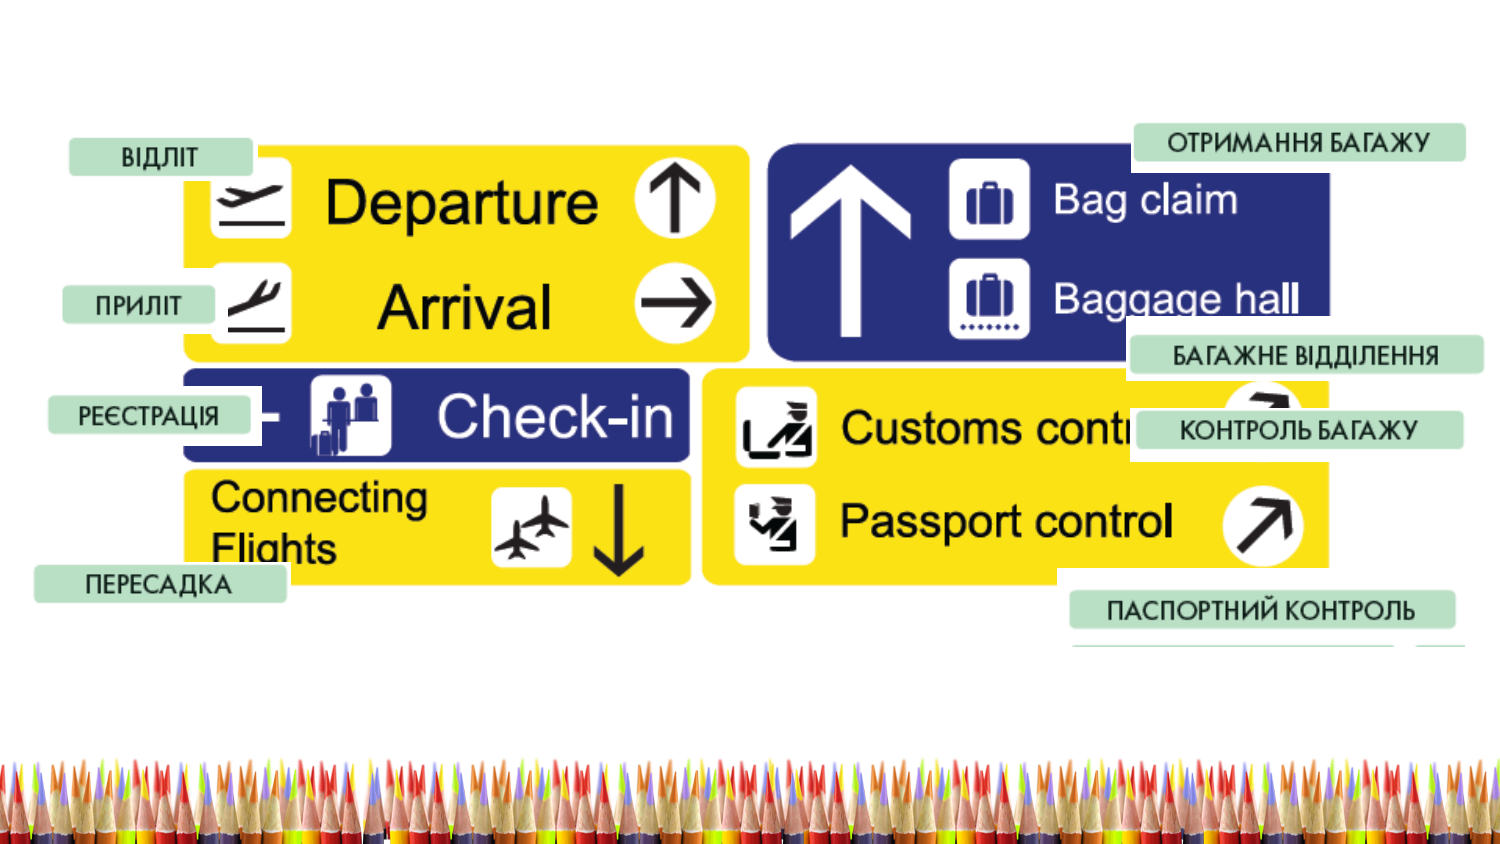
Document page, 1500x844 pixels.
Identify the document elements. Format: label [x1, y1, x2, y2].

picture [32, 117, 1496, 648]
picture [0, 756, 1500, 844]
